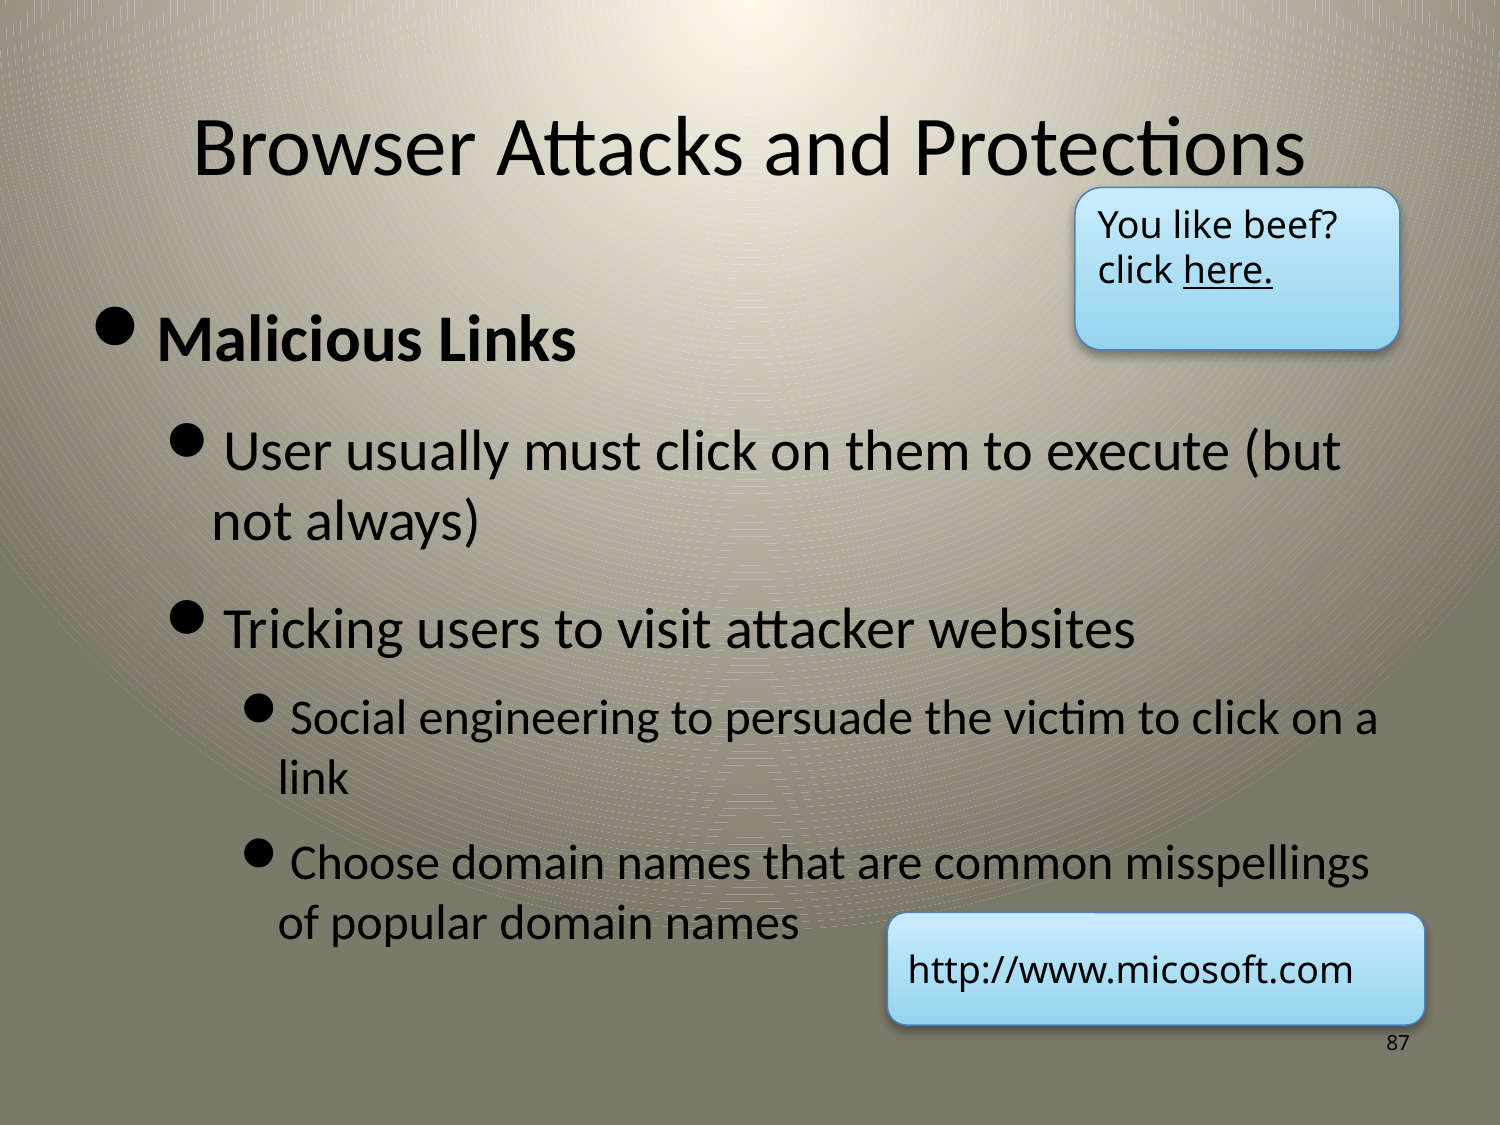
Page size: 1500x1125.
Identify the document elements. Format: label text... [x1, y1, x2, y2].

list Malicious Links User usually must click on them to execute (but not always) Tricking users to visit attacker websites Social engineering to persuade the victim to click on a link Choose domain names that are common misspellings of popular domain names [75, 287, 1425, 986]
title Browser Attacks and Protections [150, 37, 1350, 245]
slide_number 87 [1074, 1027, 1425, 1067]
text_box http://www.micosoft.com [887, 912, 1425, 1026]
text_box You like beef? click here. [1074, 187, 1400, 350]
